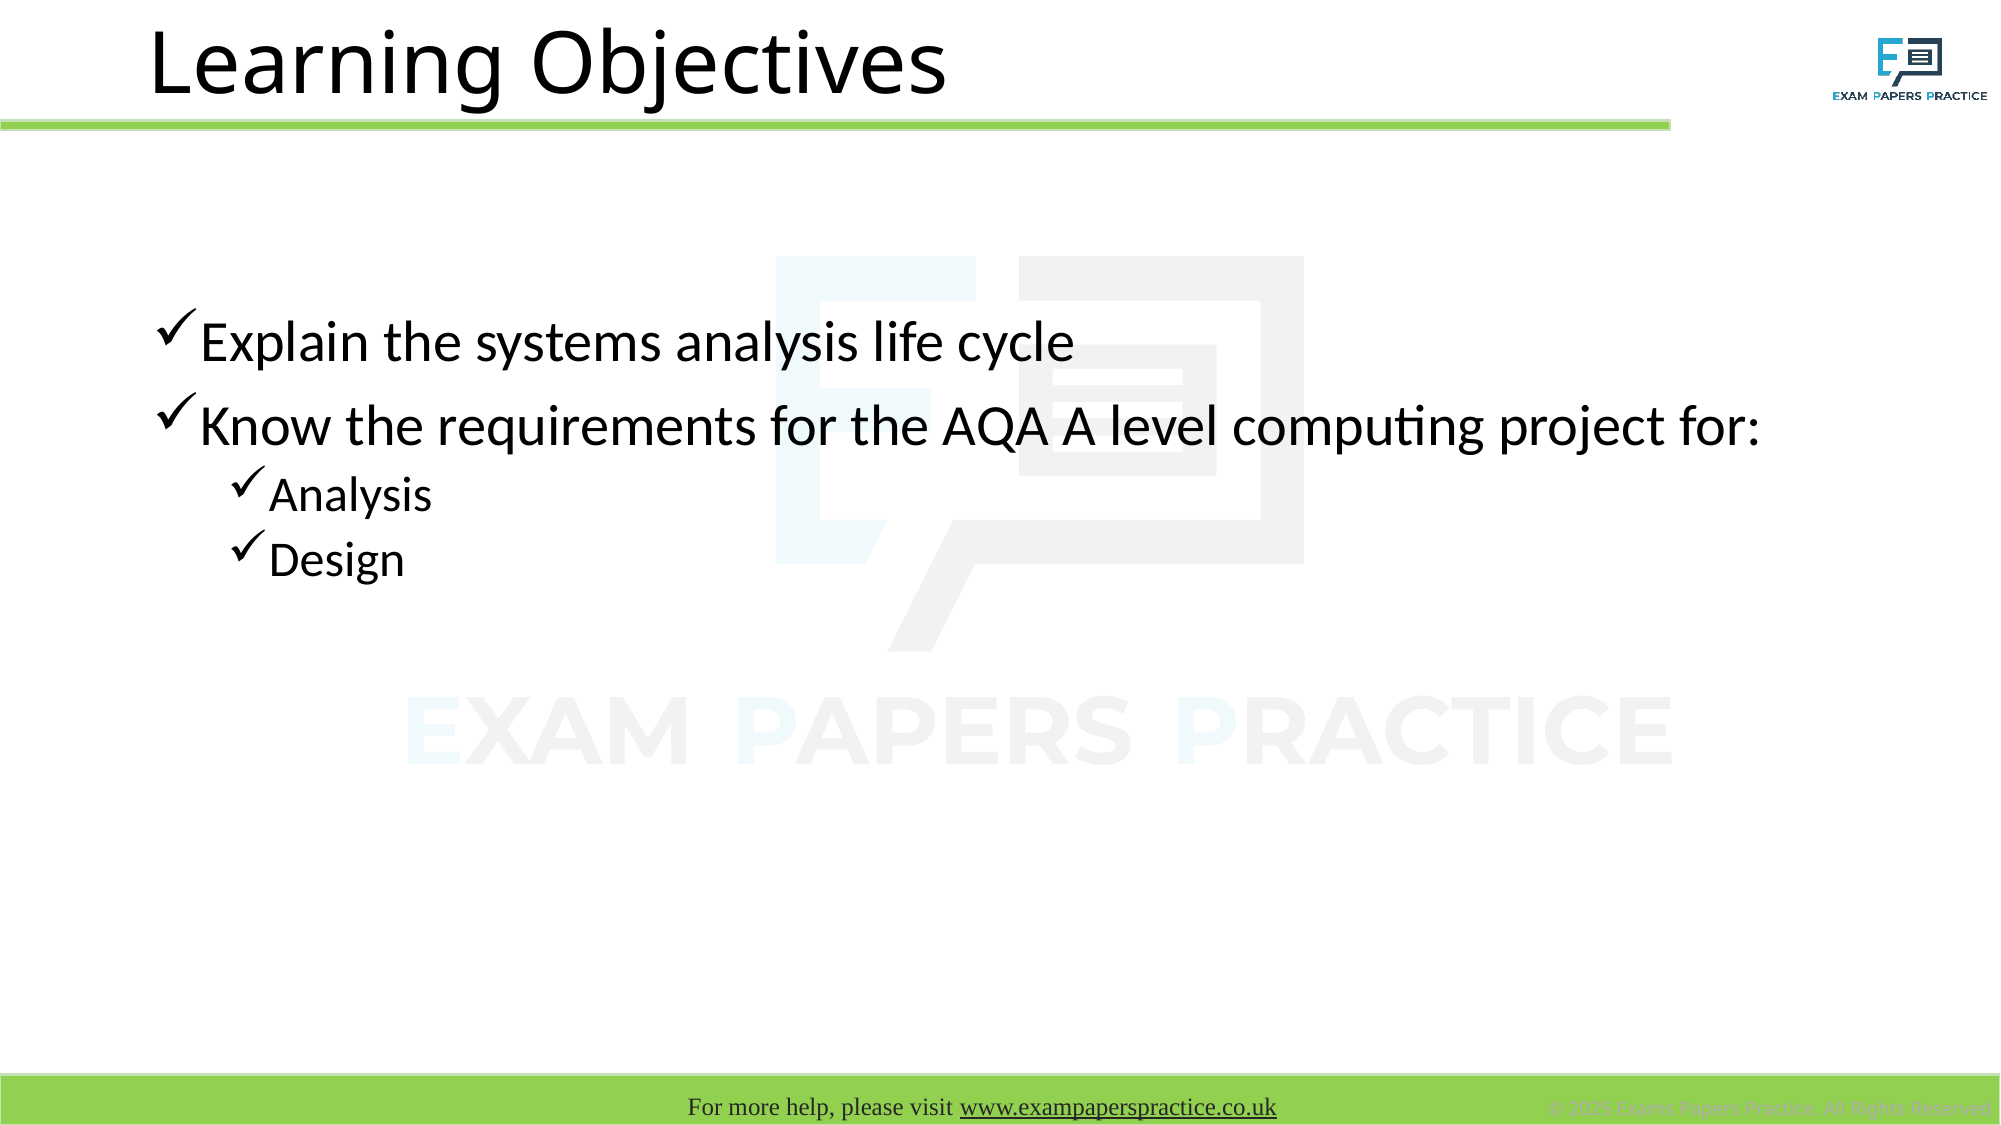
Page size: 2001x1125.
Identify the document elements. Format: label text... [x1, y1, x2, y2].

list Explain the systems analysis life cycle Know the requirements for the AQA A level computing project for: Analysis Design [137, 304, 1863, 1018]
title Learning Objectives [132, 11, 1858, 121]
